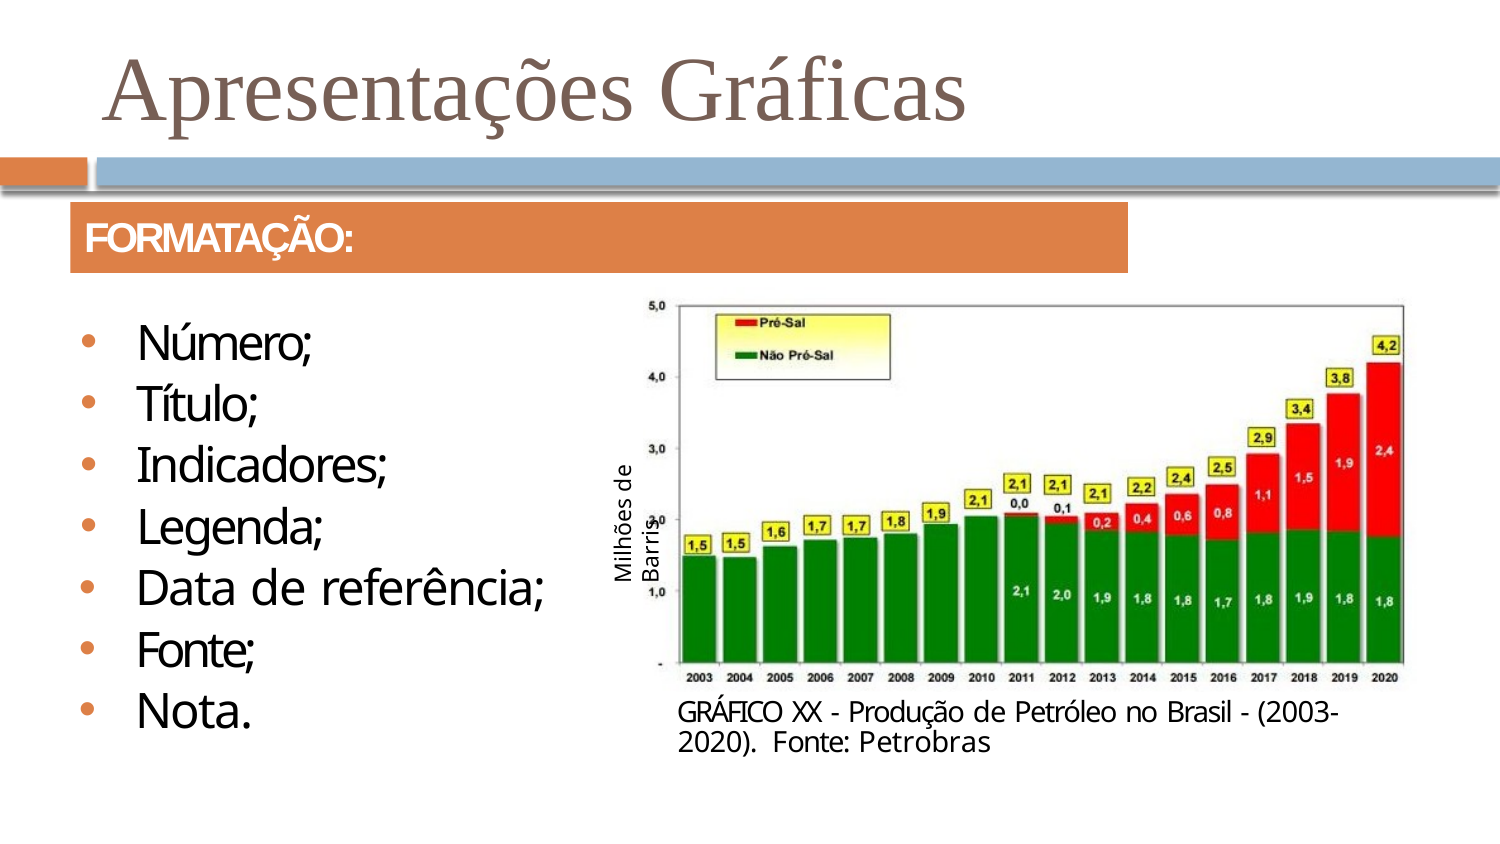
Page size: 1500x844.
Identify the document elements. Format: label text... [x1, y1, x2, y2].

text_box GRÁFICO XX - Produção de Petróleo no Brasil - (2003-2020). Fonte: Petrobras [674, 700, 1402, 759]
text_box FORMATAÇÃO: [70, 208, 1129, 261]
picture [0, 156, 1500, 203]
text_box Milhões de Barris​ [600, 381, 638, 599]
title Apresentações Gráficas [99, 26, 971, 170]
text_box [70, 202, 1128, 208]
picture [643, 287, 1417, 692]
text_box Número; Título; Indicadores; Legenda; Data de referência; Fonte; Nota. [76, 309, 567, 739]
text_box [70, 261, 1128, 273]
